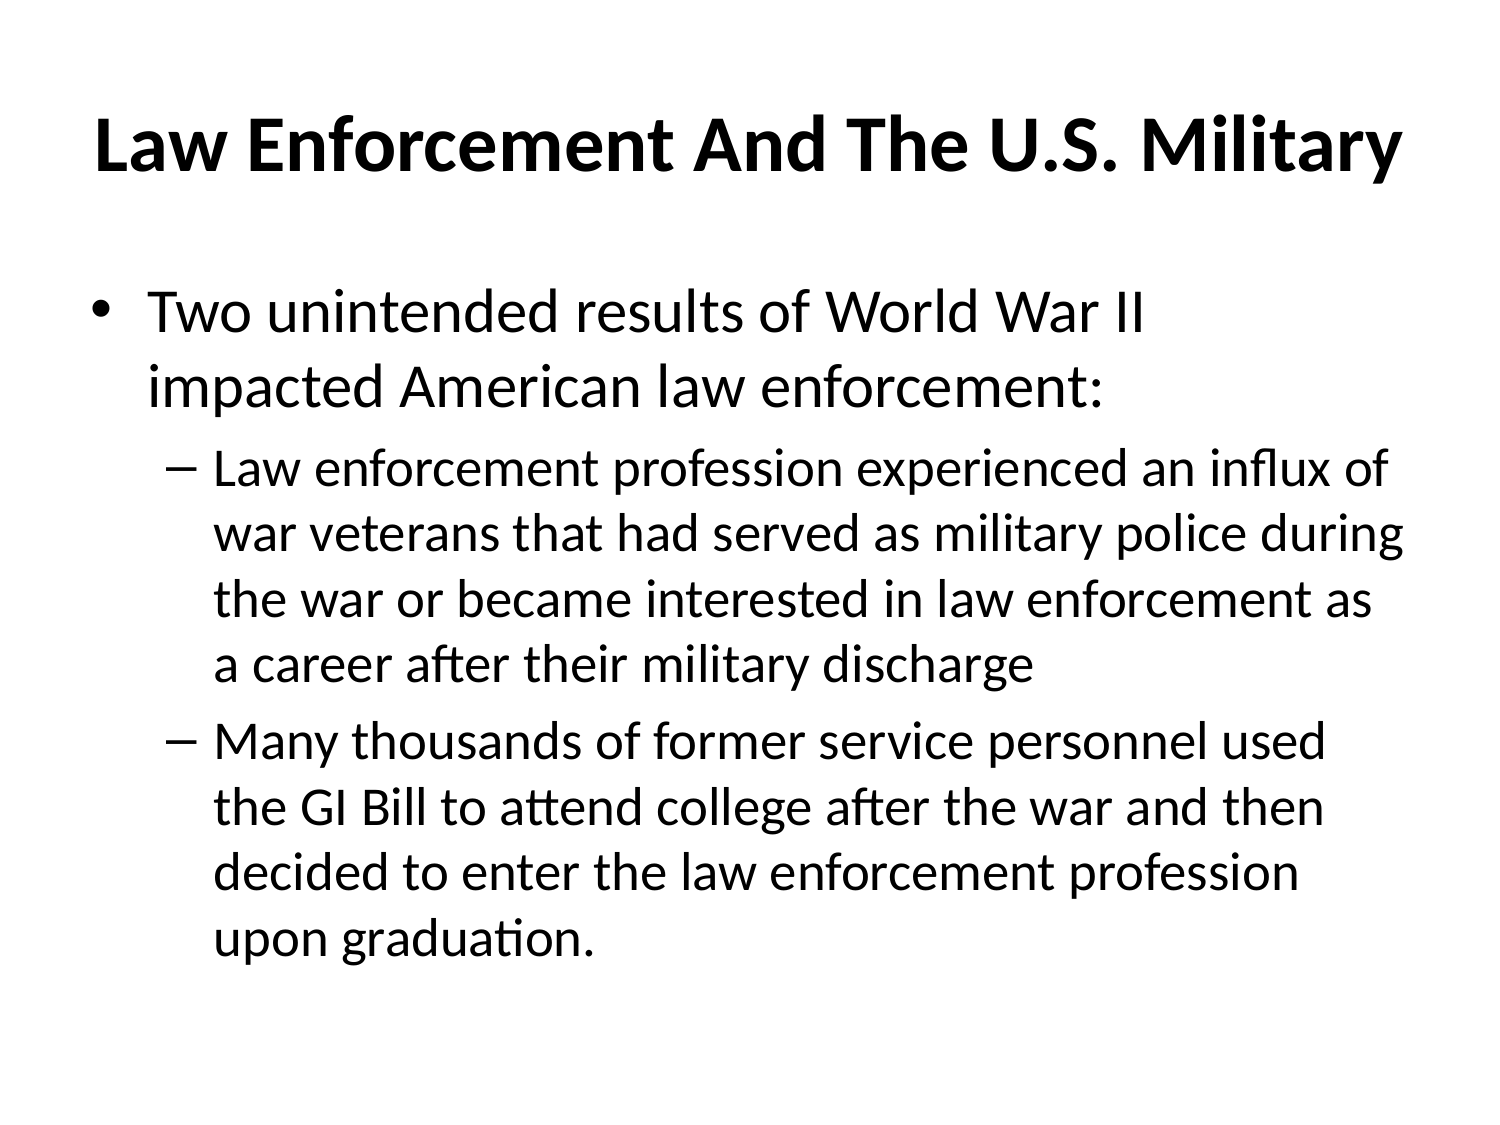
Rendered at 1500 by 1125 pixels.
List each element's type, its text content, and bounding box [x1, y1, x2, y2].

list Two unintended results of World War II impacted American law enforcement: Law enforcement profession experienced an influx of war veterans that had served as military police during the war or became interested in law enforcement as a career after their military discharge Many thousands of former service personnel used the GI Bill to attend college after the war and then decided to enter the law enforcement profession upon graduation. [75, 262, 1425, 1005]
title Law Enforcement And The U.S. Military [75, 45, 1425, 233]
